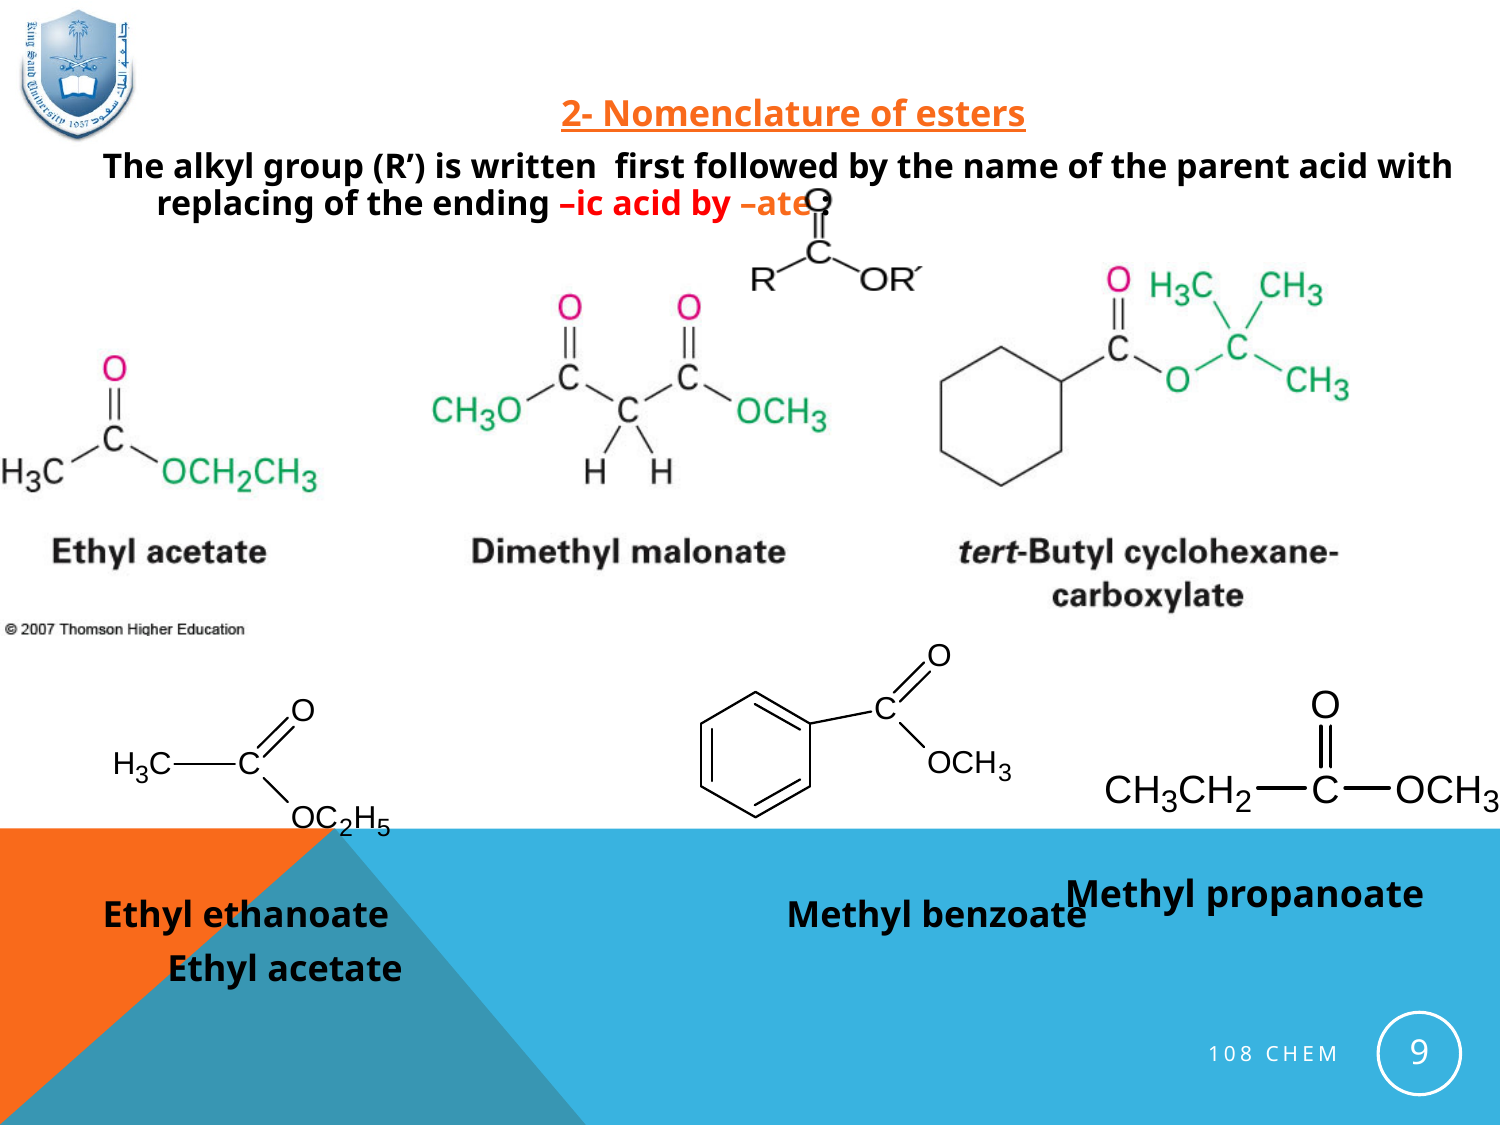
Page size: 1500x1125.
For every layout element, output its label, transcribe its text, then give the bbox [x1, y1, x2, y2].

text_box Methyl propanoate [1050, 862, 1450, 923]
list 2- Nomenclature of esters The alkyl group (R’) is written first followed by the name of the parent acid with replacing of the ending –ic acid by –ate : Ethyl ethanoate Methyl benzoate Ethyl acetate [87, 87, 1500, 1000]
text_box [112, 644, 1013, 844]
picture [4, 1, 151, 147]
slide_number 9 [1376, 1010, 1463, 1097]
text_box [1103, 687, 1500, 813]
picture [0, 174, 1351, 636]
footer 108 Chem [577, 1031, 1352, 1076]
